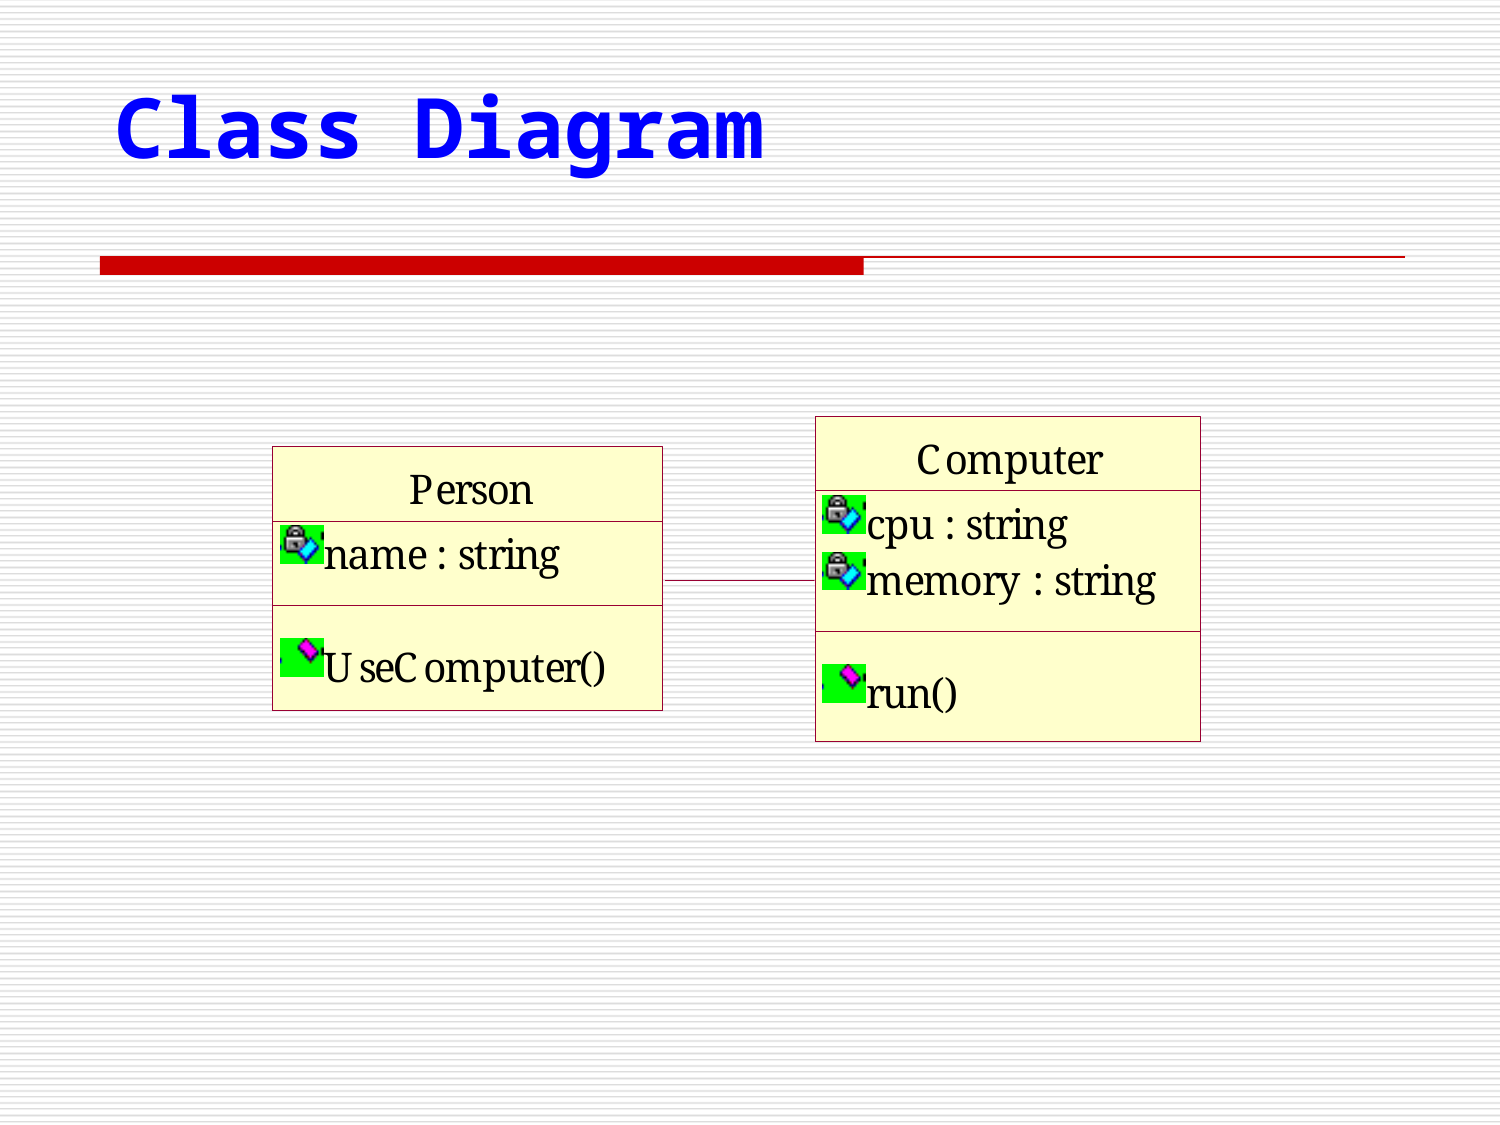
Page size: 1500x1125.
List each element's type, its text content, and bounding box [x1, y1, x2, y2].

text_box Class Diagram [100, 67, 1134, 183]
picture [0, 0, 1500, 1125]
